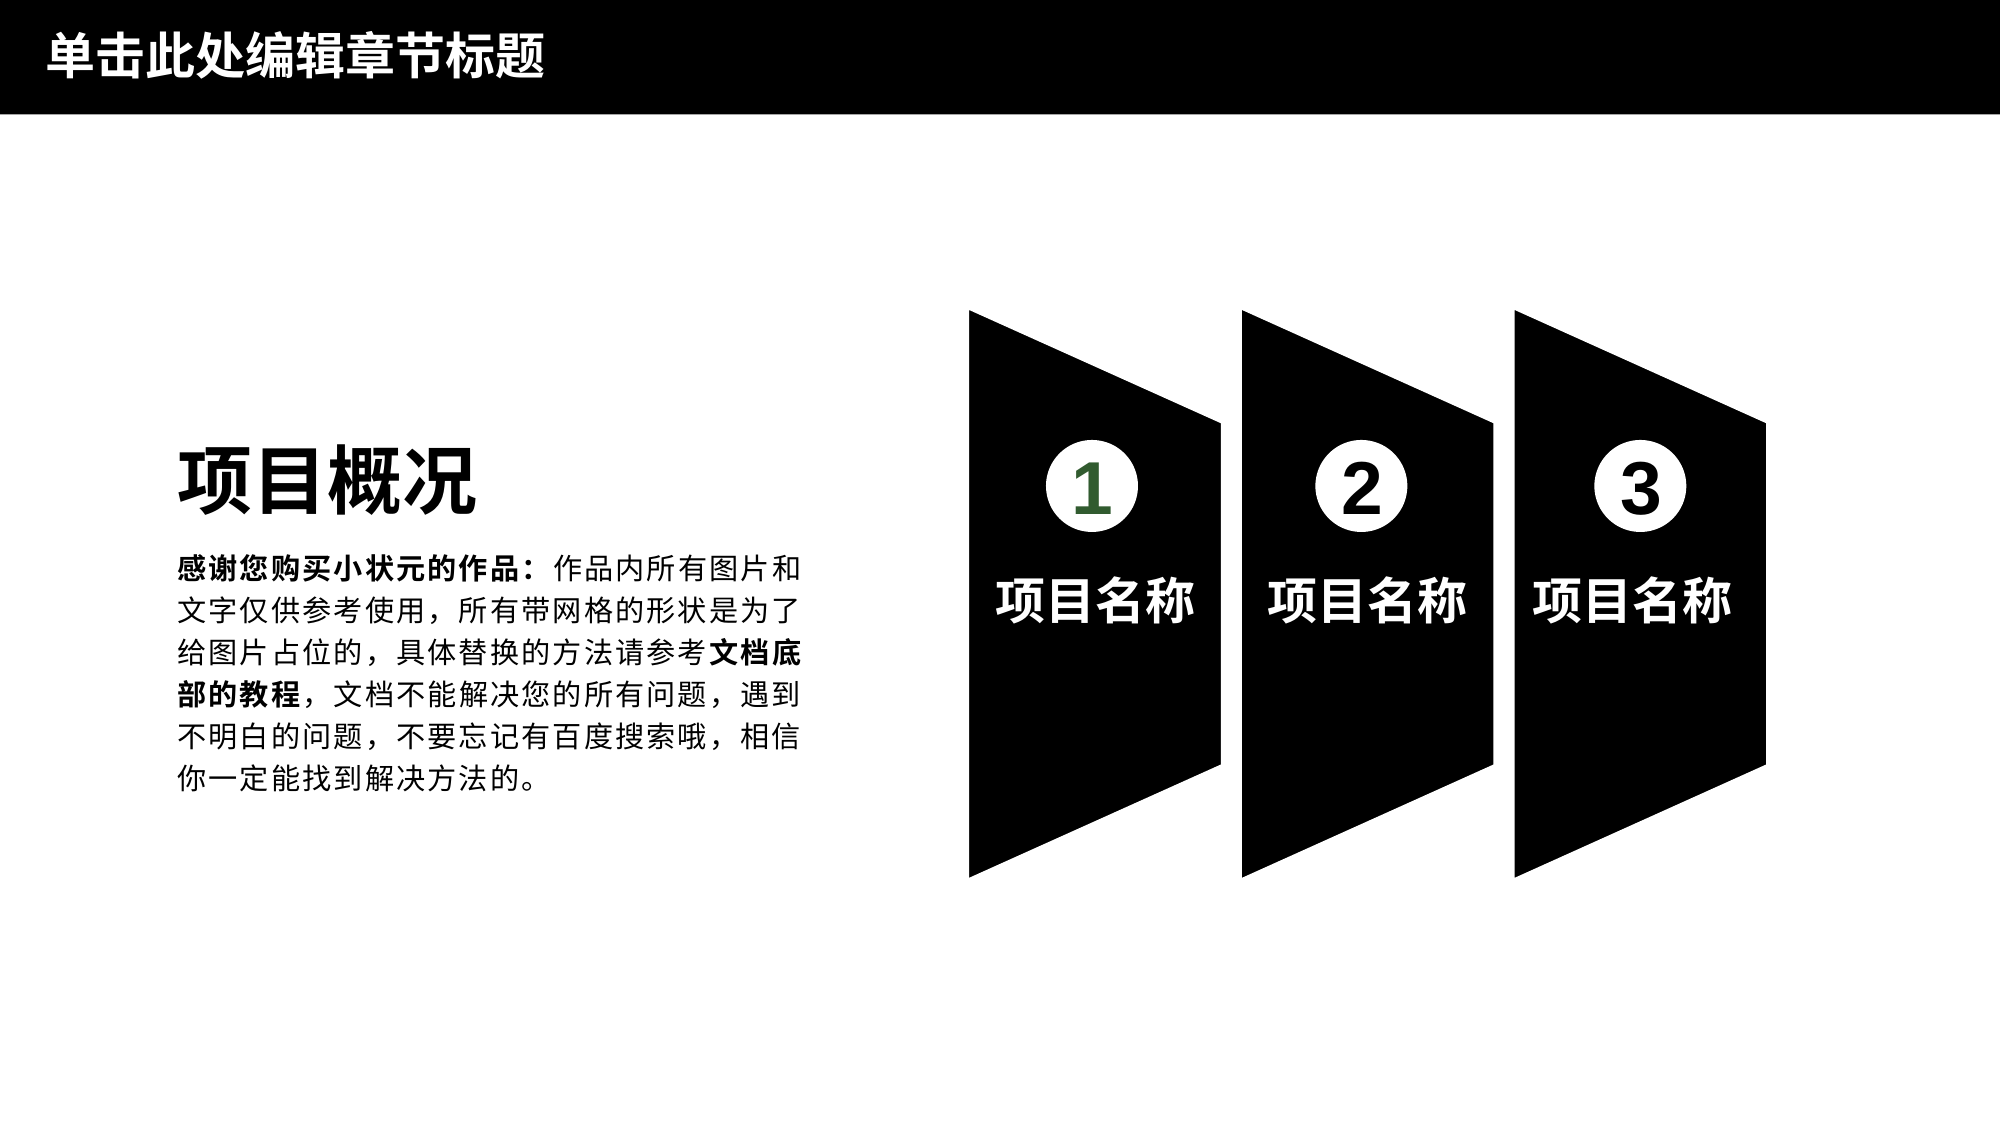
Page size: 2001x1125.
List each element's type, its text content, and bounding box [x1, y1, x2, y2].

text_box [1513, 308, 1768, 880]
text_box 单击此处编辑章节标题 [30, 17, 588, 93]
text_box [1240, 308, 1495, 880]
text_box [162, 425, 824, 803]
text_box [967, 308, 1222, 880]
